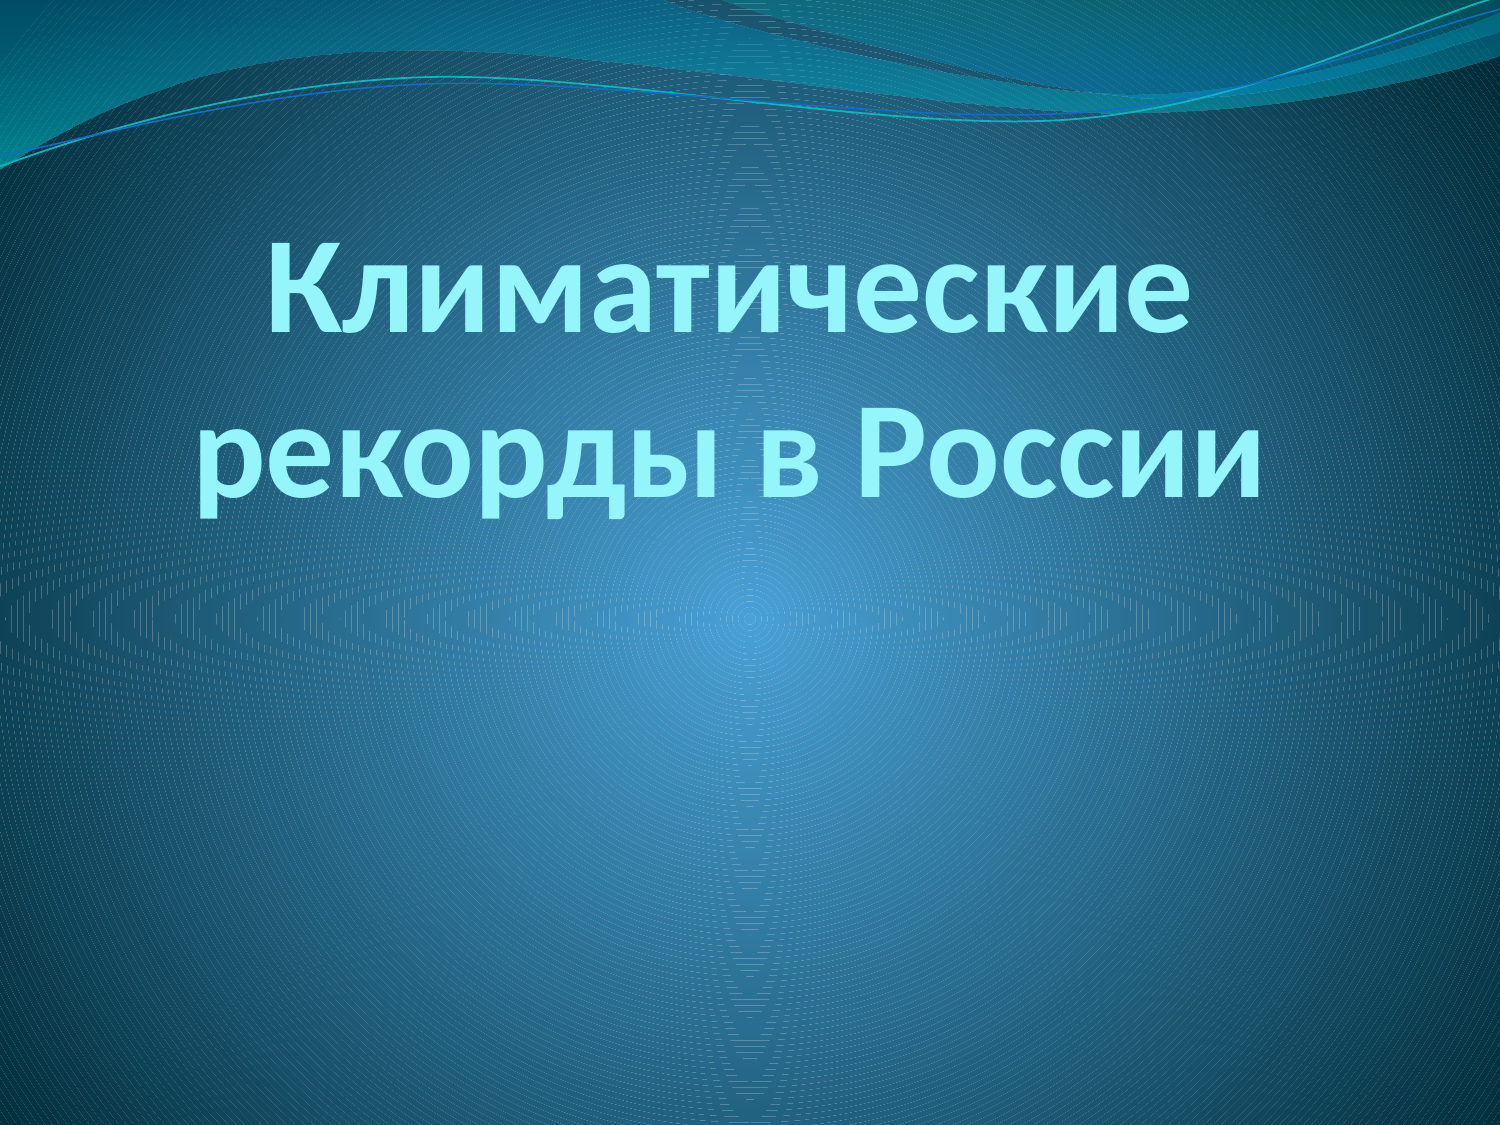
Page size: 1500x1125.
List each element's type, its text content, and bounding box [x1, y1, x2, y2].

title Климатические рекорды в России [87, 224, 1376, 525]
